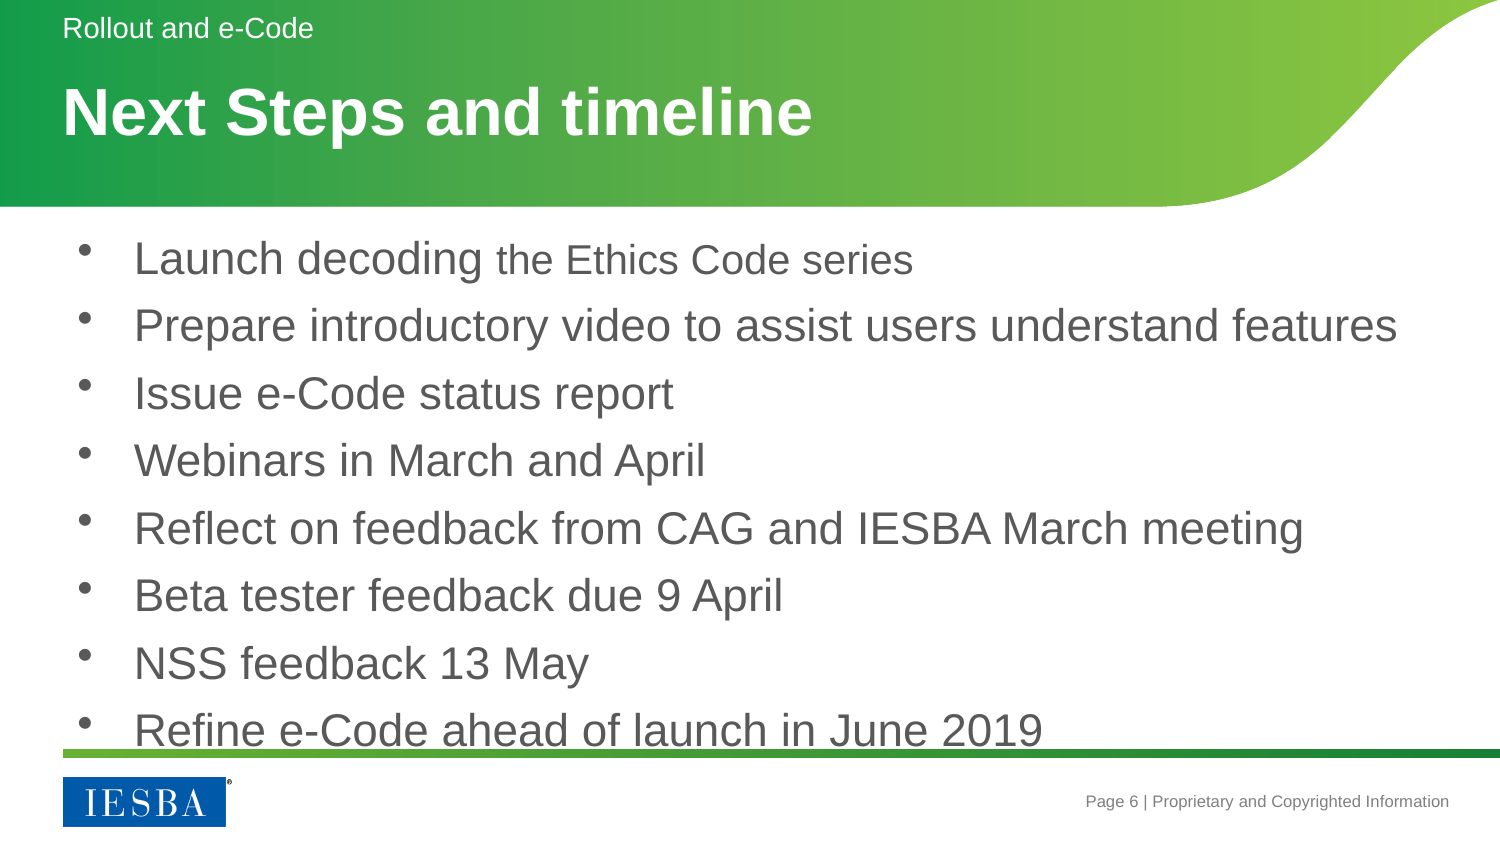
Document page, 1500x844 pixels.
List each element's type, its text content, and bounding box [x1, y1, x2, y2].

subtitle Rollout and e-Code [62, 9, 500, 38]
title Next Steps and timeline [62, 75, 1300, 142]
list Launch decoding the Ethics Code series Prepare introductory video to assist users understand features Issue e-Code status report Webinars in March and April Reflect on feedback from CAG and IESBA March meeting Beta tester feedback due 9 April NSS feedback 13 May Refine e-Code ahead of launch in June 2019 [62, 220, 1475, 724]
picture [63, 777, 232, 827]
picture [0, 0, 1500, 207]
